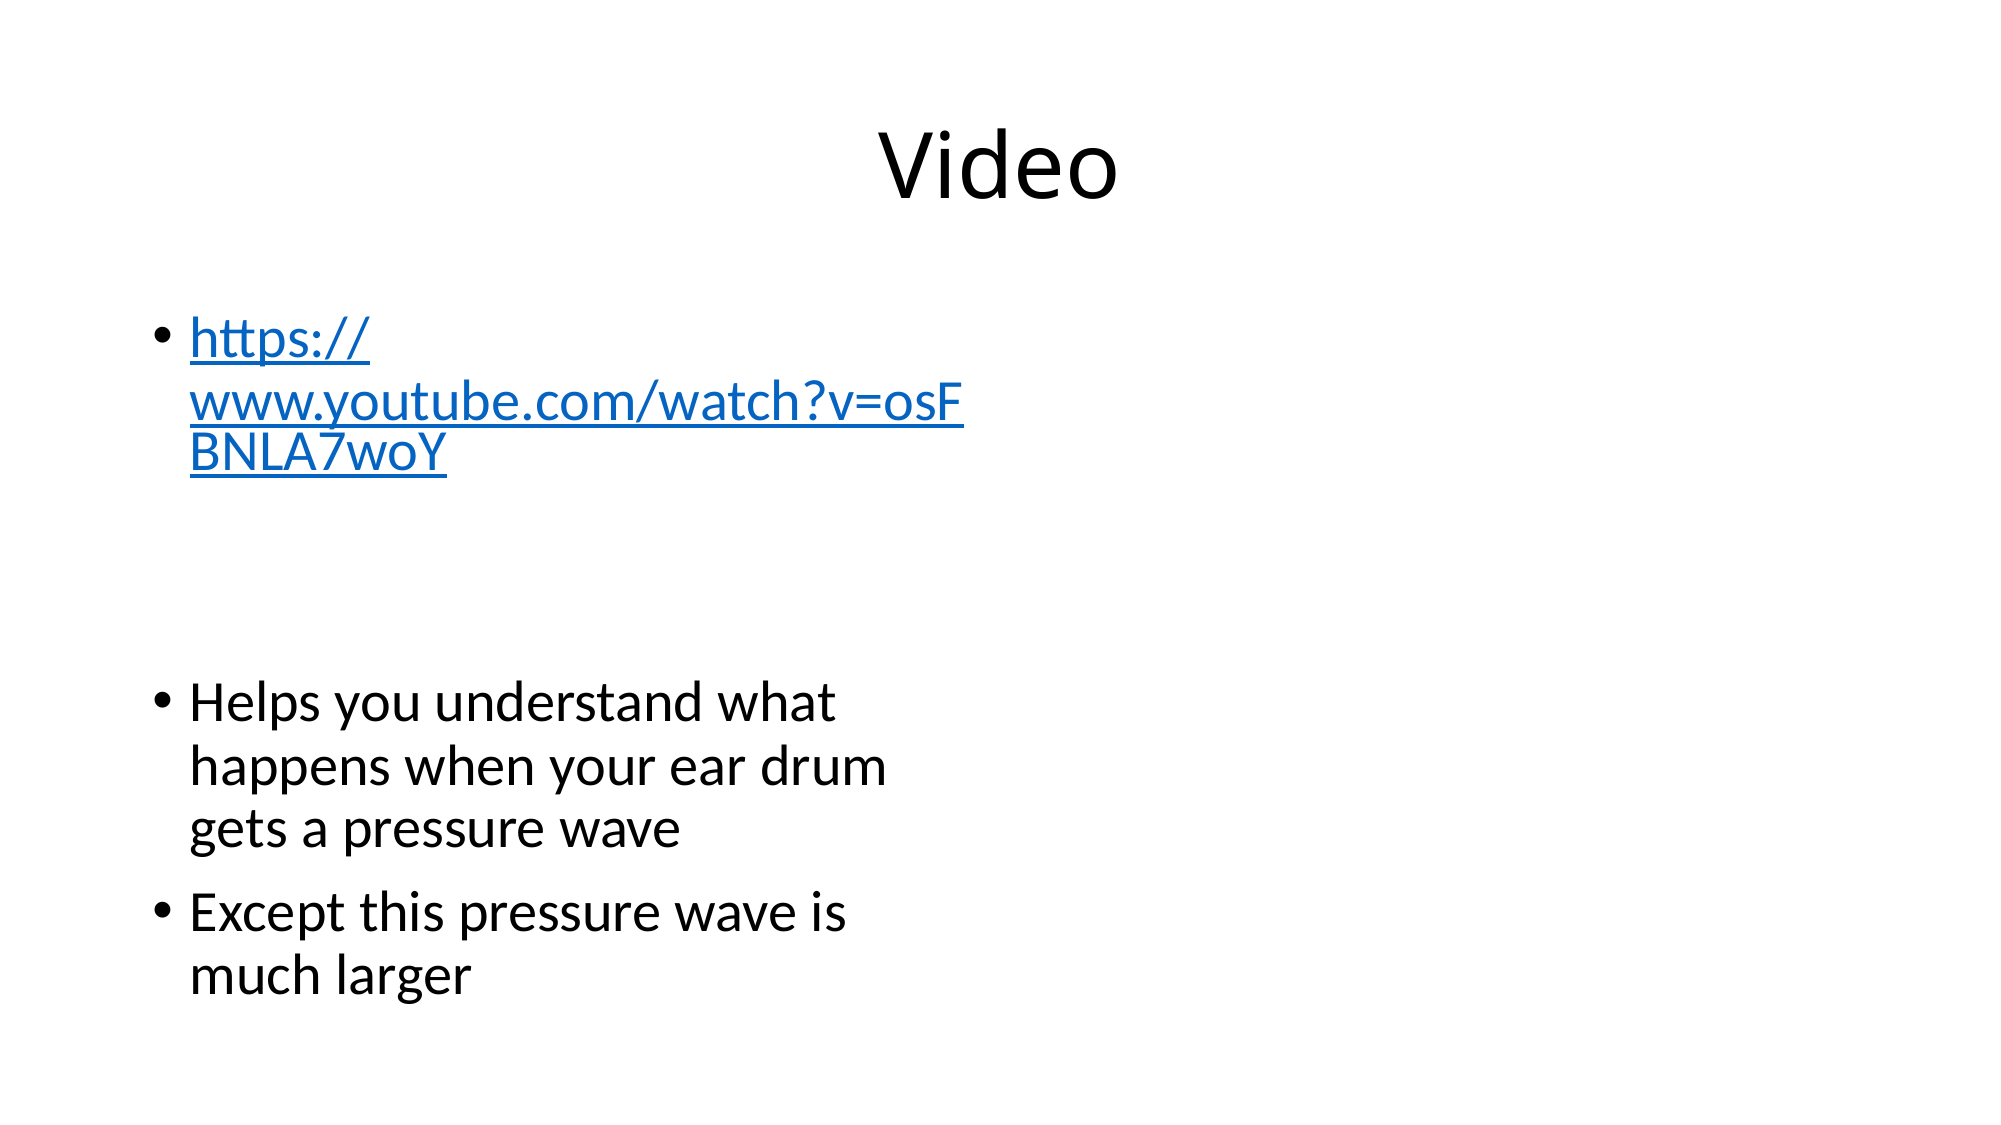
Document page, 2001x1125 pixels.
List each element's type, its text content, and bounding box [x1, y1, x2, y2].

list https://www.youtube.com/watch?v=osFBNLA7woY Helps you understand what happens when your ear drum gets a pressure wave Except this pressure wave is much larger [137, 299, 988, 1014]
title Video [137, 59, 1863, 278]
